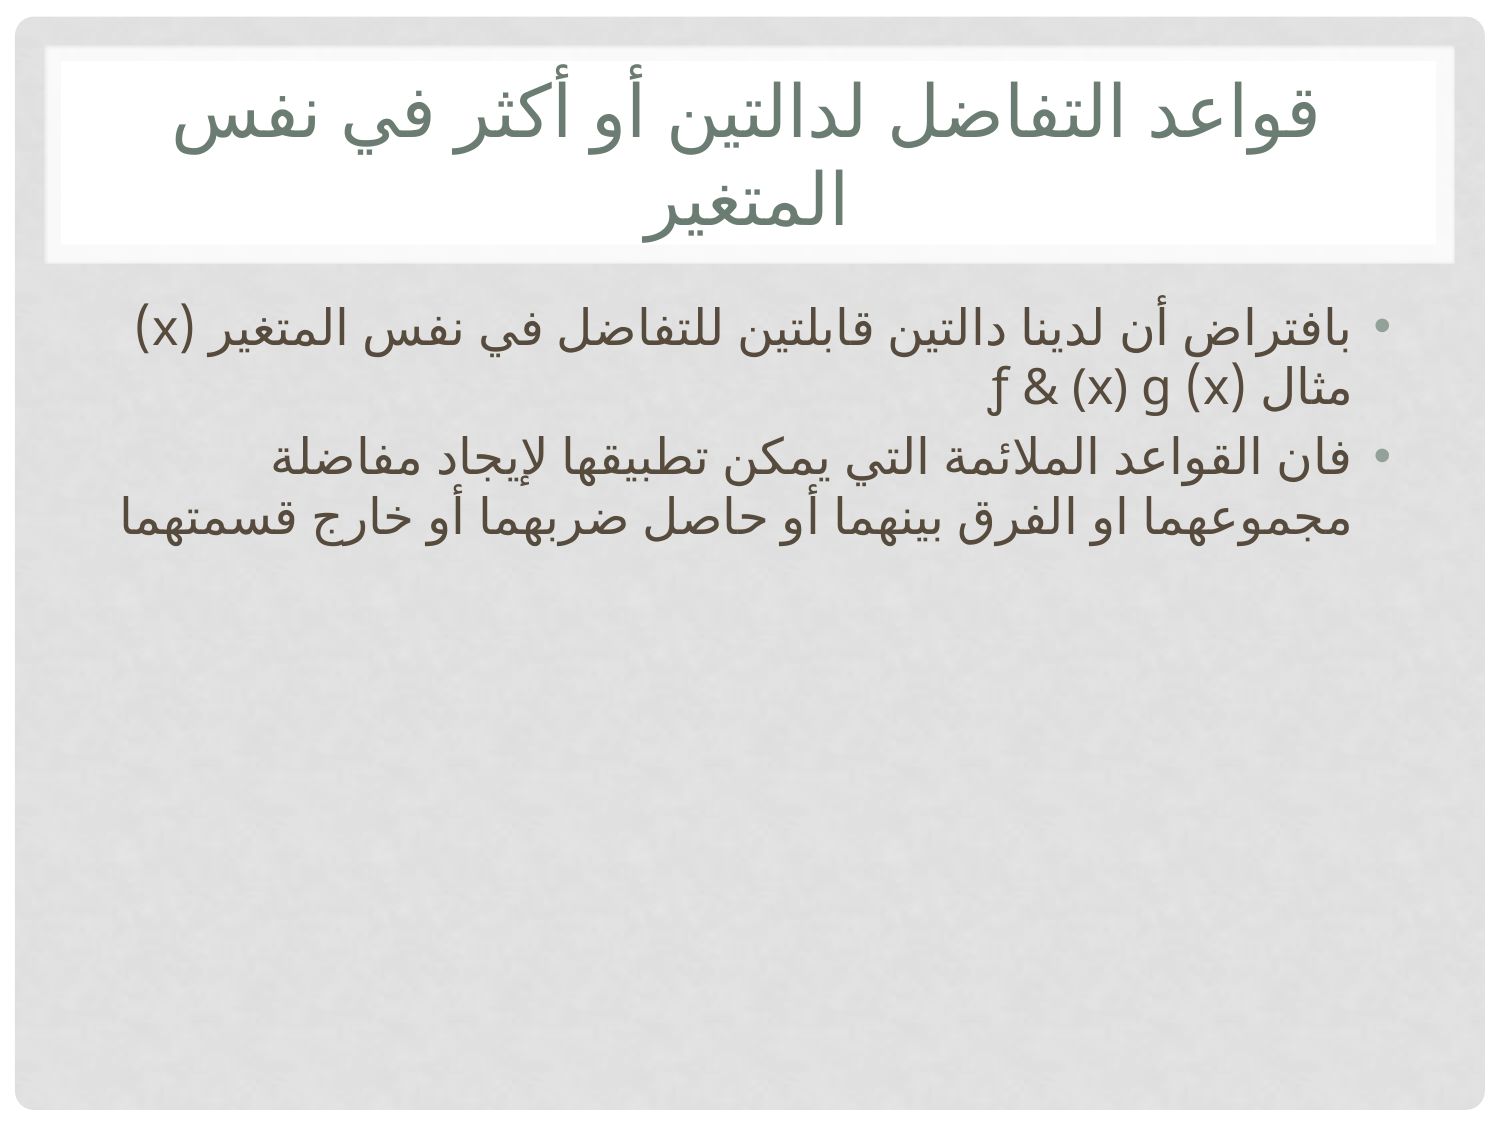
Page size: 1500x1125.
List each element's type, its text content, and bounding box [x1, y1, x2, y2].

title قواعد التفاضل لدالتين أو أكثر في نفس المتغير [69, 66, 1425, 238]
list بافتراض أن لدينا دالتين قابلتين للتفاضل في نفس المتغير (x) مثال (x) ƒ & (x) ɡ فان القواعد الملائمة التي يمكن تطبيقها لإيجاد مفاضلة مجموعهما او الفرق بينهما أو حاصل ضربهما أو خارج قسمتهما [75, 287, 1425, 1005]
